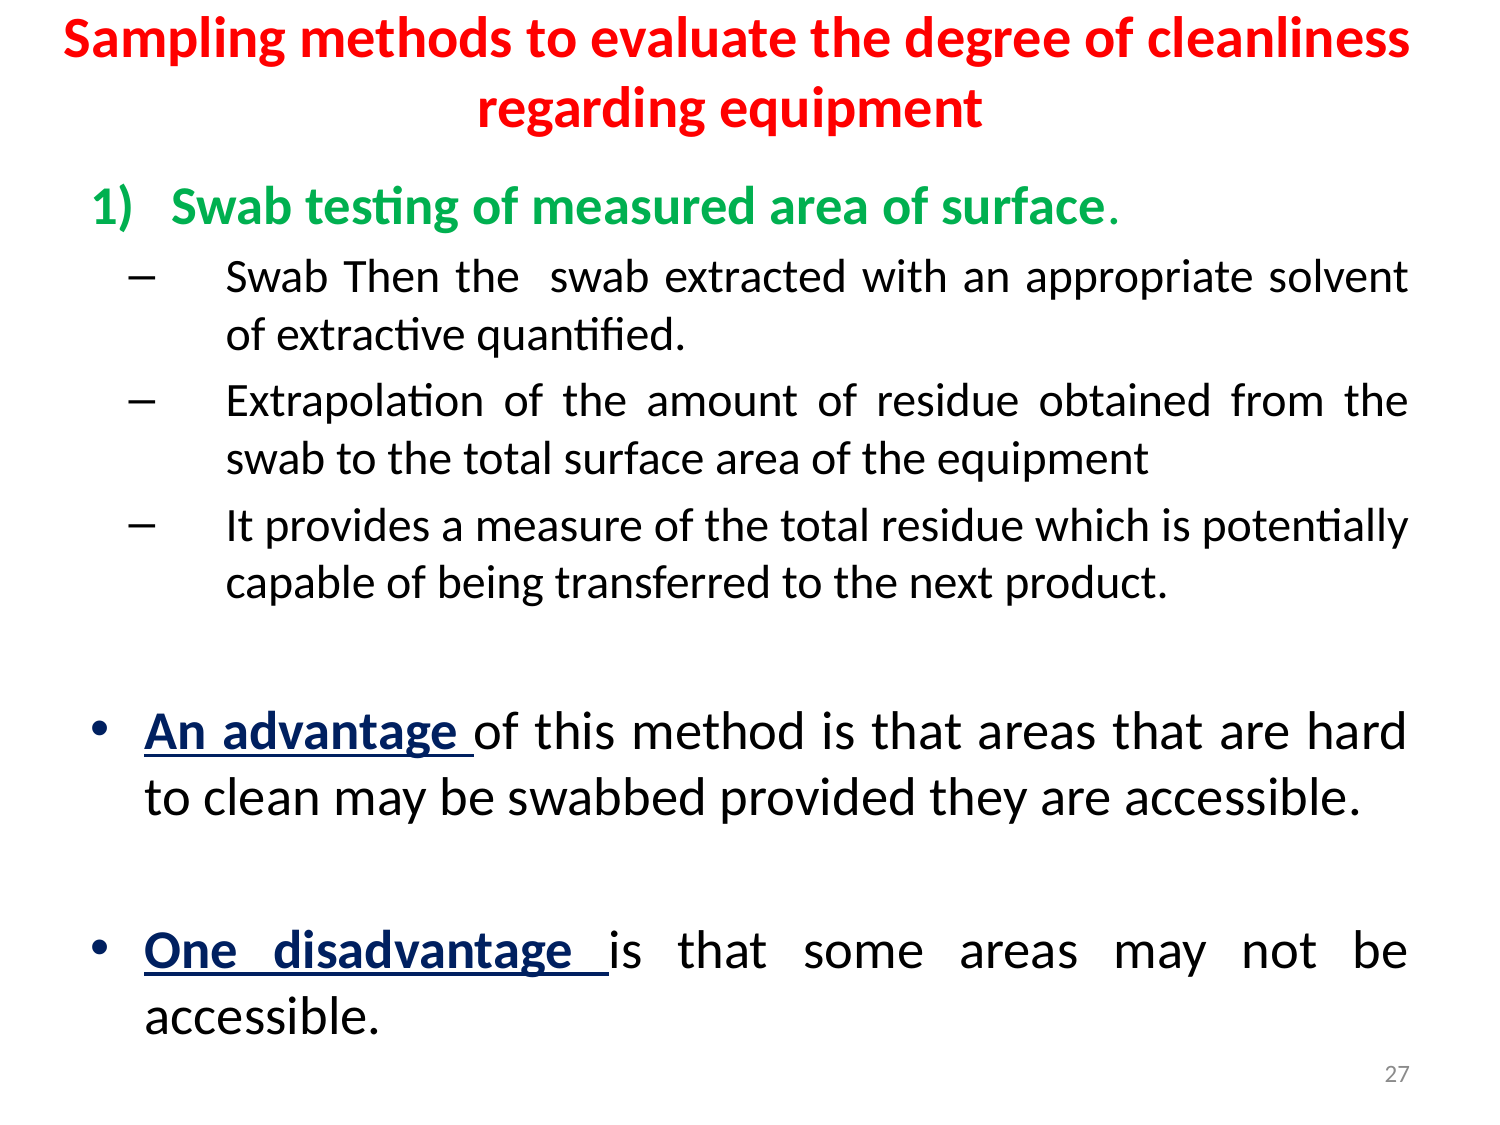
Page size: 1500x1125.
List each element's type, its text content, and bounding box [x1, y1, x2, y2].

slide_number 27 [1074, 1042, 1425, 1103]
title Sampling methods to evaluate the degree of cleanliness regarding equipment [0, 0, 1475, 138]
list Swab testing of measured area of surface. Swab Then the swab extracted with an appropriate solvent of extractive quantified. Extrapolation of the amount of residue obtained from the swab to the total surface area of the equipment It provides a measure of the total residue which is potentially capable of being transferred to the next product. An advantage of this method is that areas that are hard to clean may be swabbed provided they are accessible. One disadvantage is that some areas may not be accessible. [75, 162, 1425, 1100]
